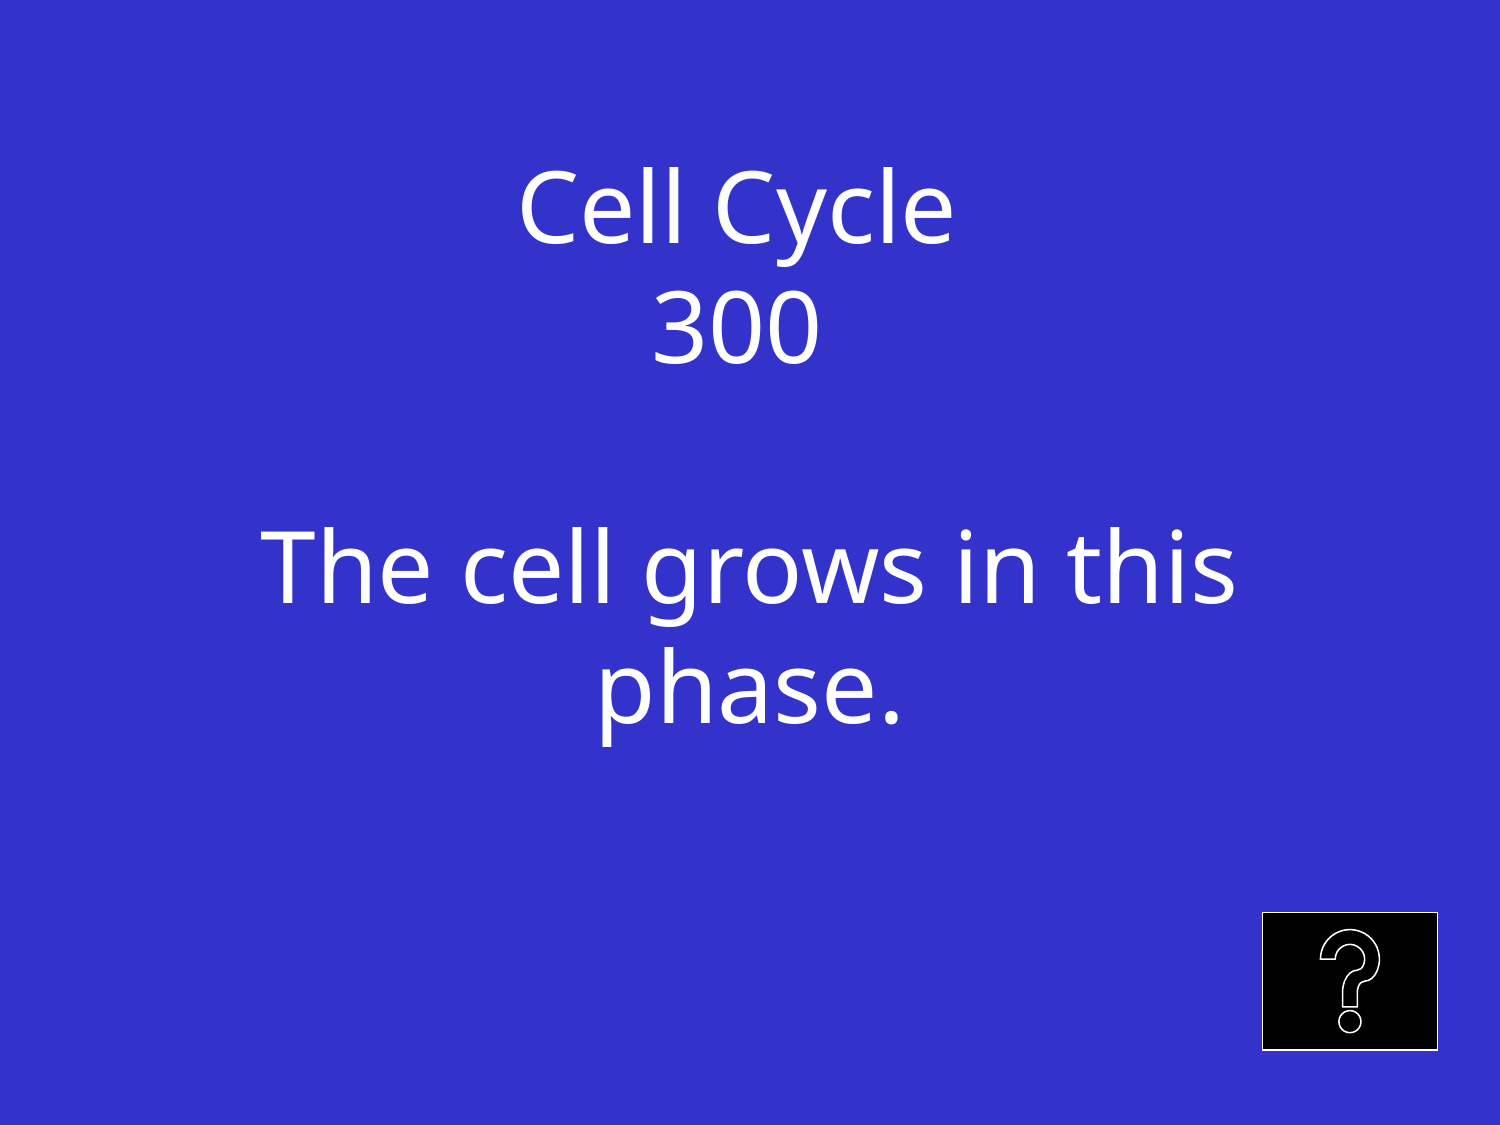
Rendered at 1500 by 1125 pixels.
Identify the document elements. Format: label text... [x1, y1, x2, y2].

text_box [1262, 912, 1438, 1050]
title Cell Cycle 300 The cell grows in this phase. [112, 174, 1388, 713]
